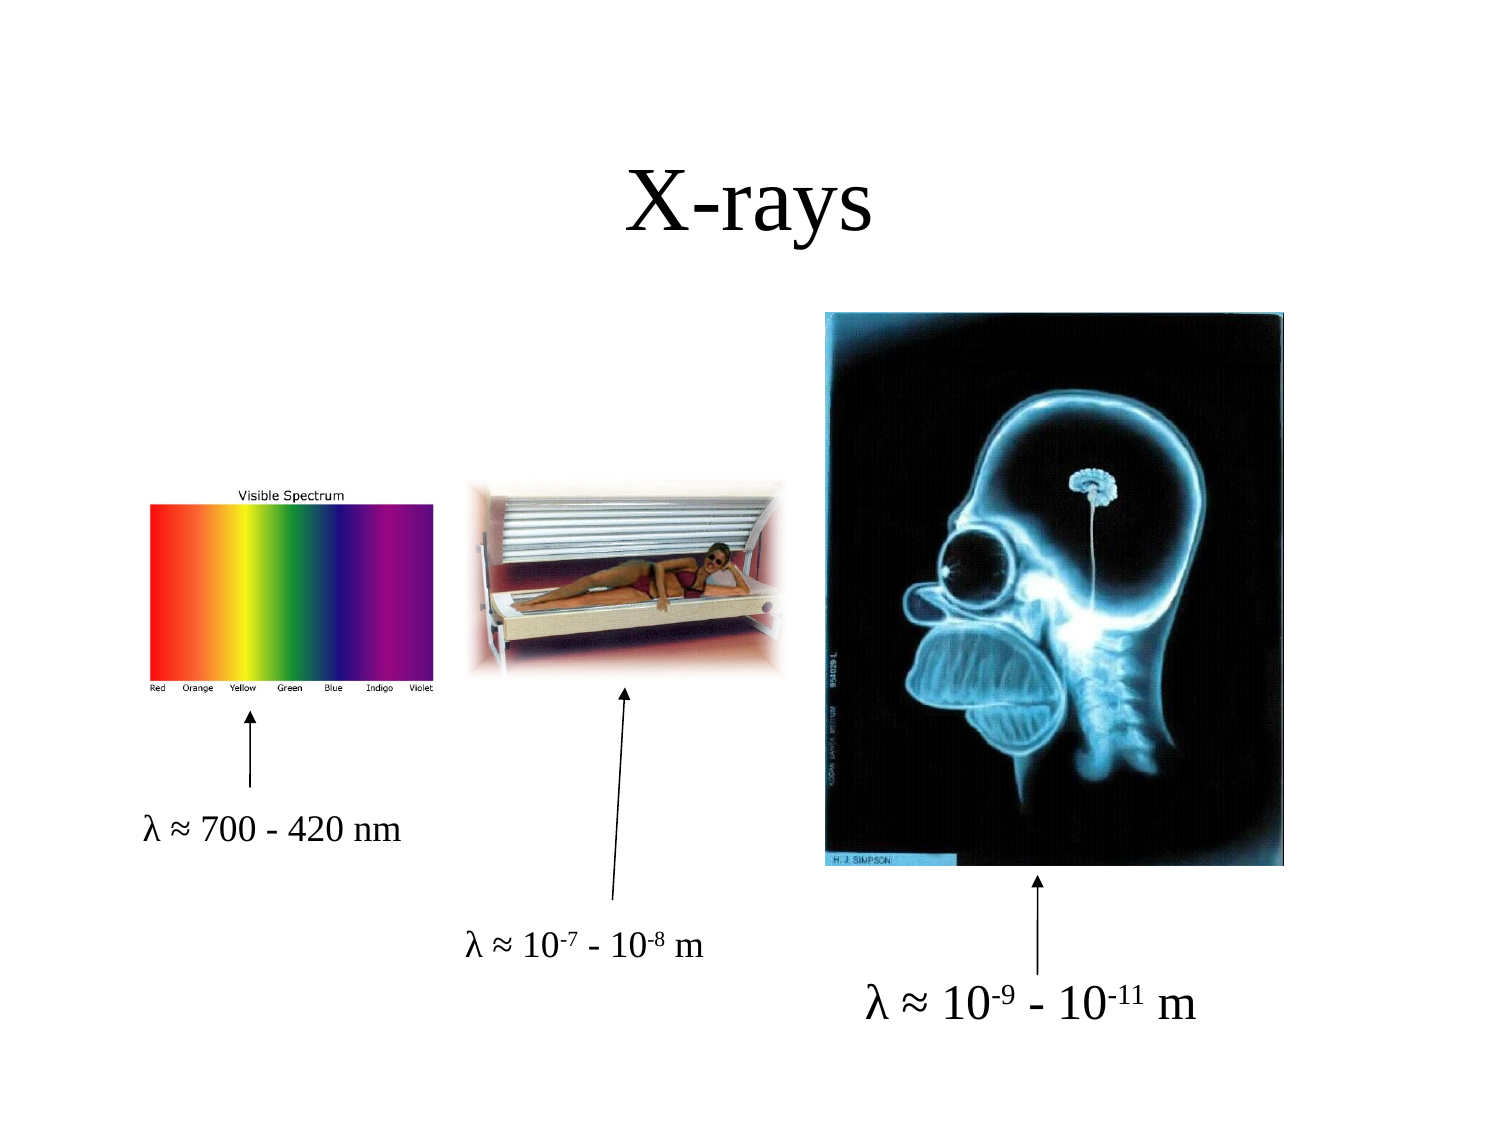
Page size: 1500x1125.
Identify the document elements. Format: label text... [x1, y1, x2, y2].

picture [824, 312, 1285, 866]
text_box [243, 721, 257, 788]
text_box λ ≈ 700 - 420 nm [127, 796, 500, 857]
text_box [612, 690, 631, 901]
picture [124, 475, 788, 713]
text_box [1031, 874, 1044, 976]
text_box λ ≈ 10-9 - 10-11 m [849, 962, 1223, 1038]
text_box λ ≈ 10-7 - 10-8 m [450, 912, 823, 973]
title X-rays [112, 99, 1388, 288]
